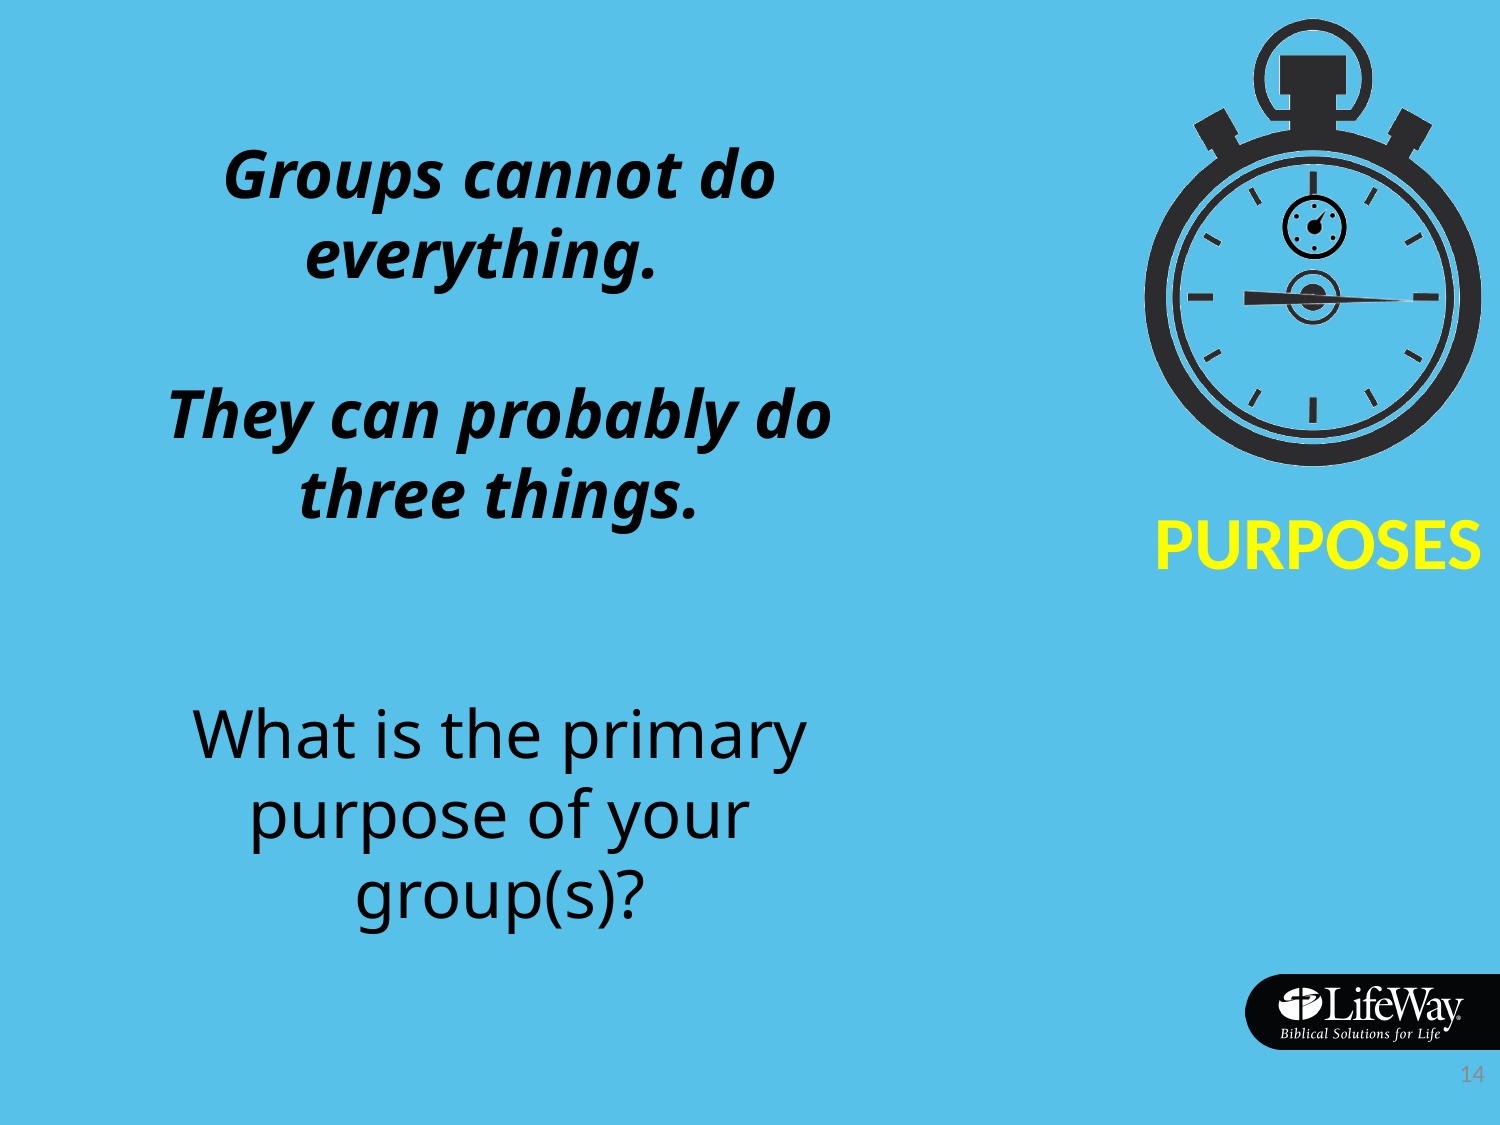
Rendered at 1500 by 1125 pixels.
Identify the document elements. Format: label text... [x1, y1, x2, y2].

text_box PURPOSES [1137, 487, 1500, 593]
picture [1124, 0, 1500, 476]
picture [1245, 974, 1500, 1051]
slide_number 14 [1149, 1042, 1500, 1103]
text_box Groups cannot do everything. They can probably do three things. What is the primary purpose of your group(s)? [124, 124, 875, 940]
